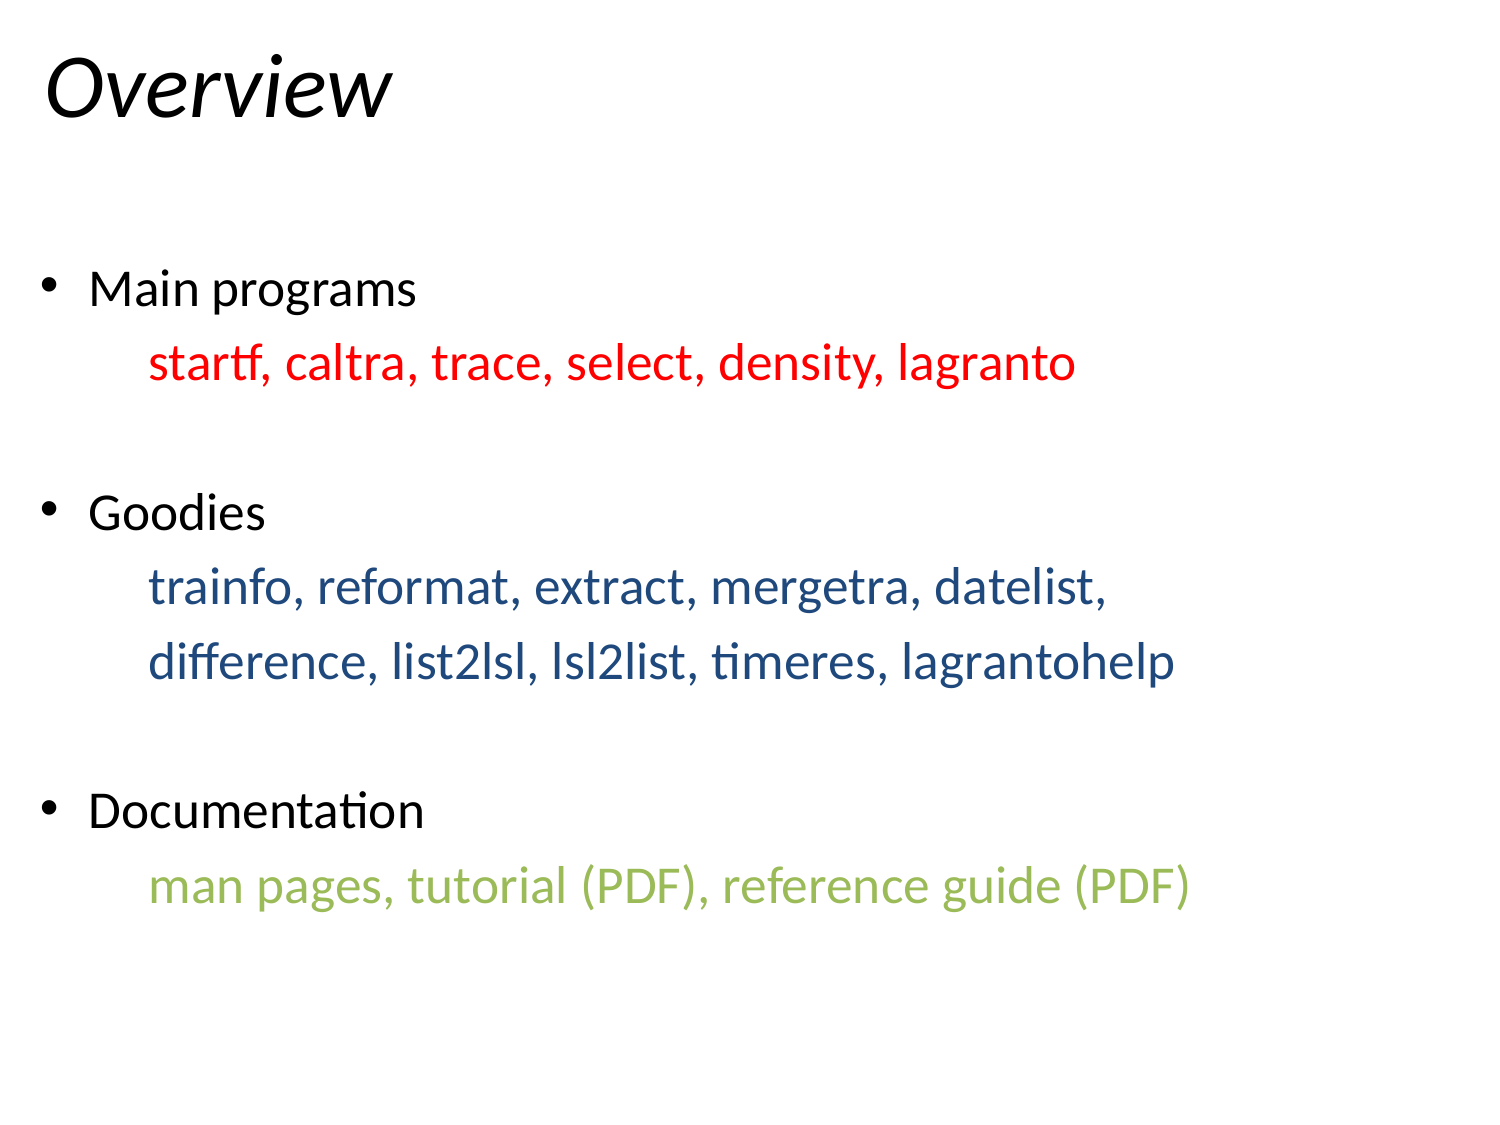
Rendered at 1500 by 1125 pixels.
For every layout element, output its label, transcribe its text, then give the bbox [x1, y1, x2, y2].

title Overview [0, 0, 525, 175]
list Main programs startf, caltra, trace, select, density, lagranto Goodies trainfo, reformat, extract, mergetra, datelist, difference, list2lsl, lsl2list, timeres, lagrantohelp Documentation man pages, tutorial (PDF), reference guide (PDF) [24, 245, 1500, 988]
